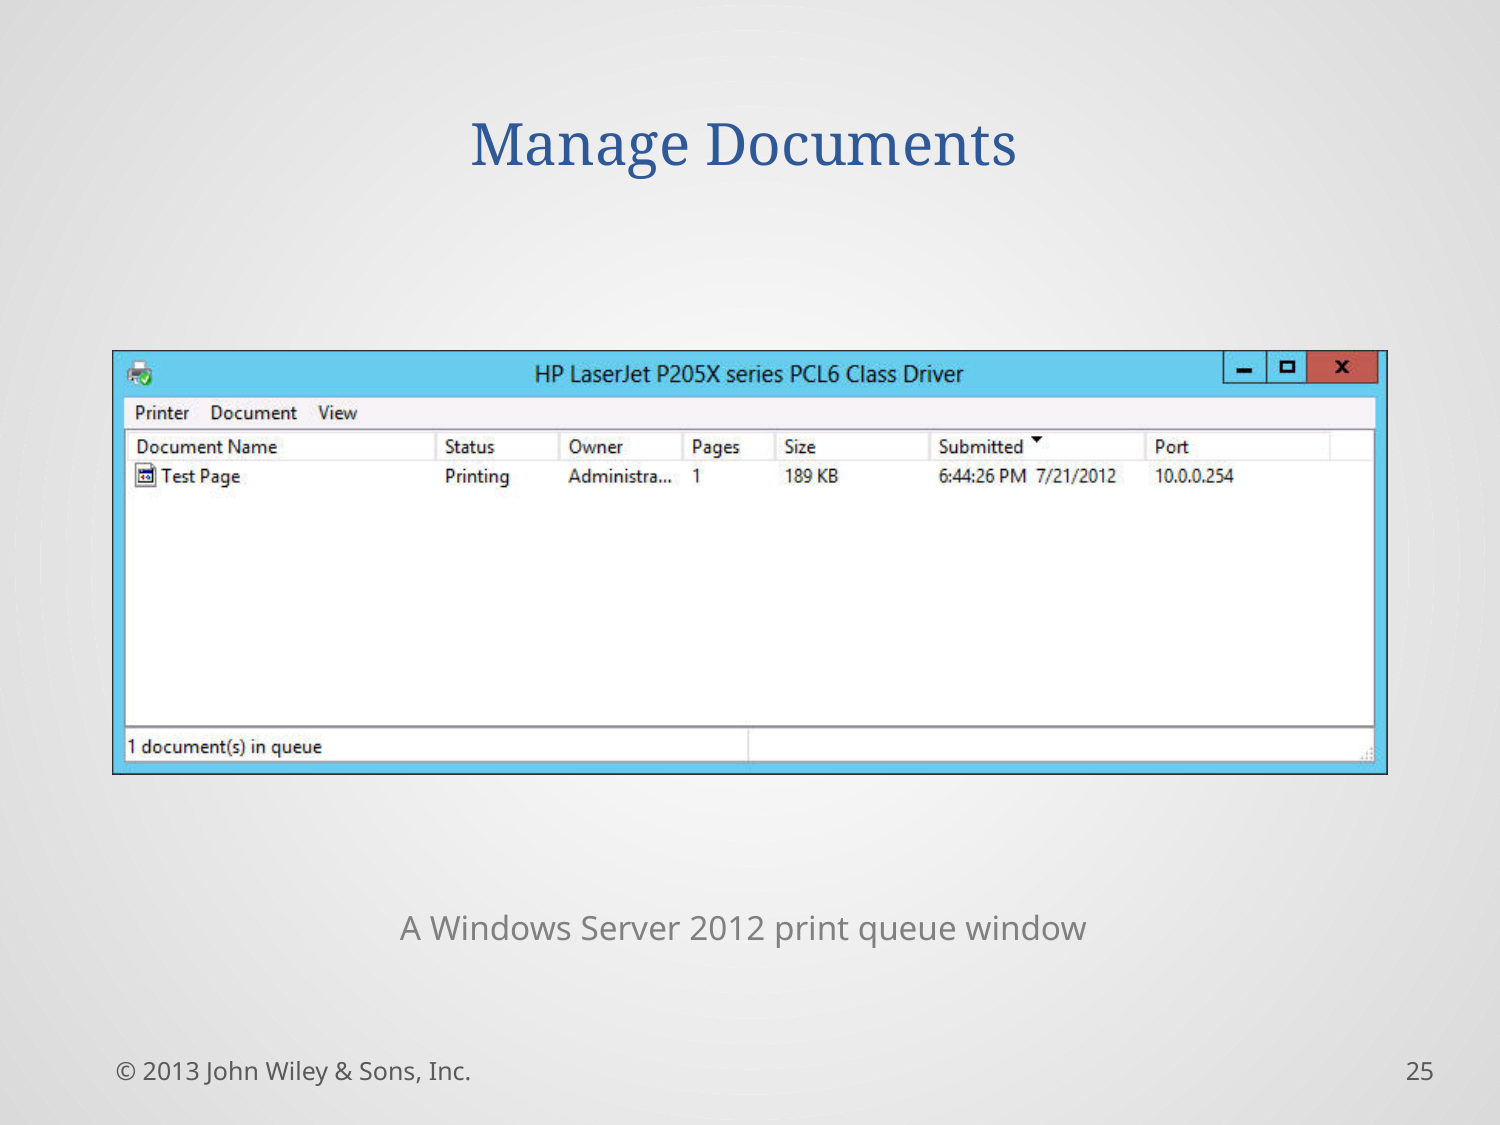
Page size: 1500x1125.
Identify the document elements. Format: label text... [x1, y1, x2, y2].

list A Windows Server 2012 print queue window [275, 900, 1213, 1013]
slide_number 25 [1401, 1042, 1494, 1103]
title Manage Documents [275, 37, 1213, 185]
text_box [112, 350, 1388, 838]
footer © 2013 John Wiley & Sons, Inc. [108, 1042, 576, 1103]
